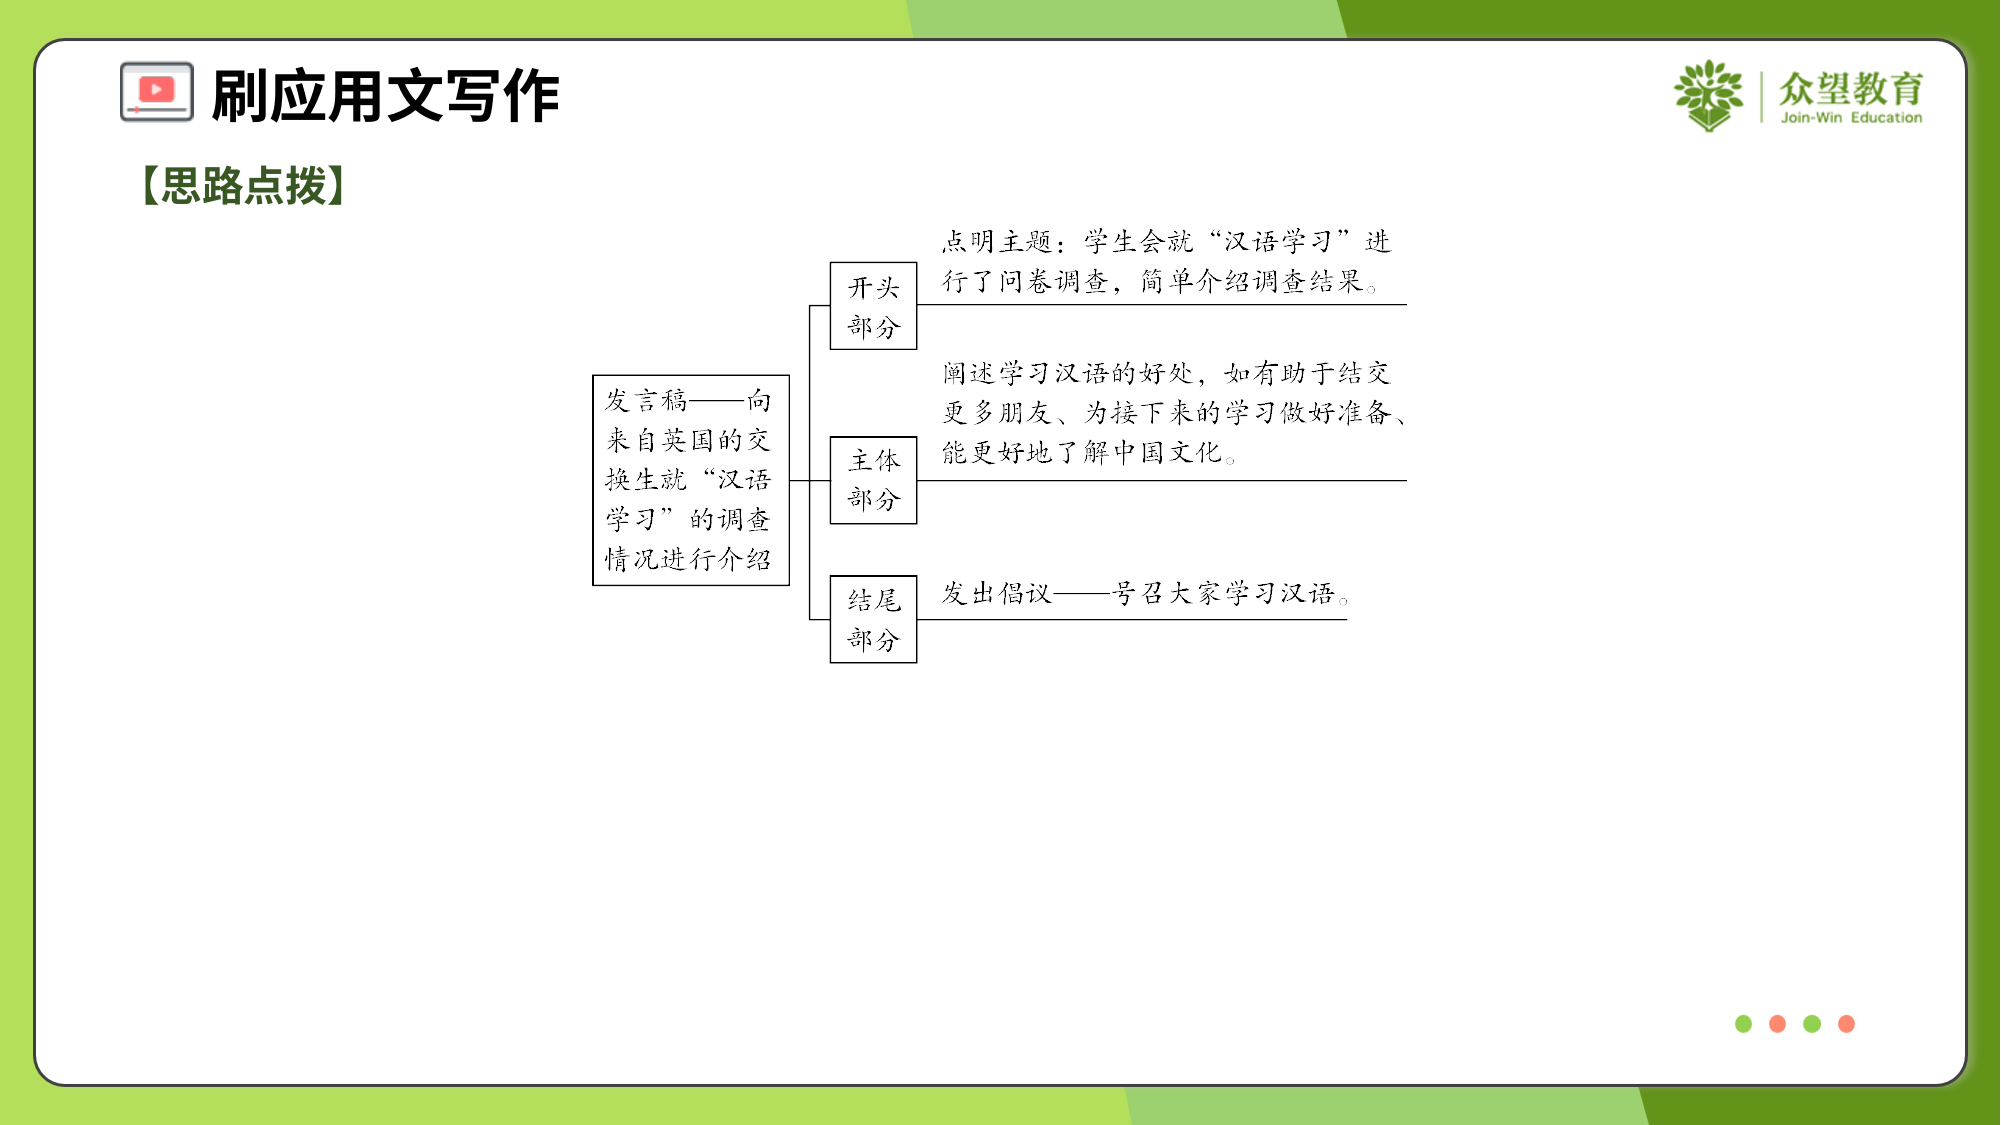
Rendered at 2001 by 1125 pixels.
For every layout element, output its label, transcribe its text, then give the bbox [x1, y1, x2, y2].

picture [0, 0, 2000, 1125]
text_box 【思路点拨】 [118, 147, 1883, 206]
